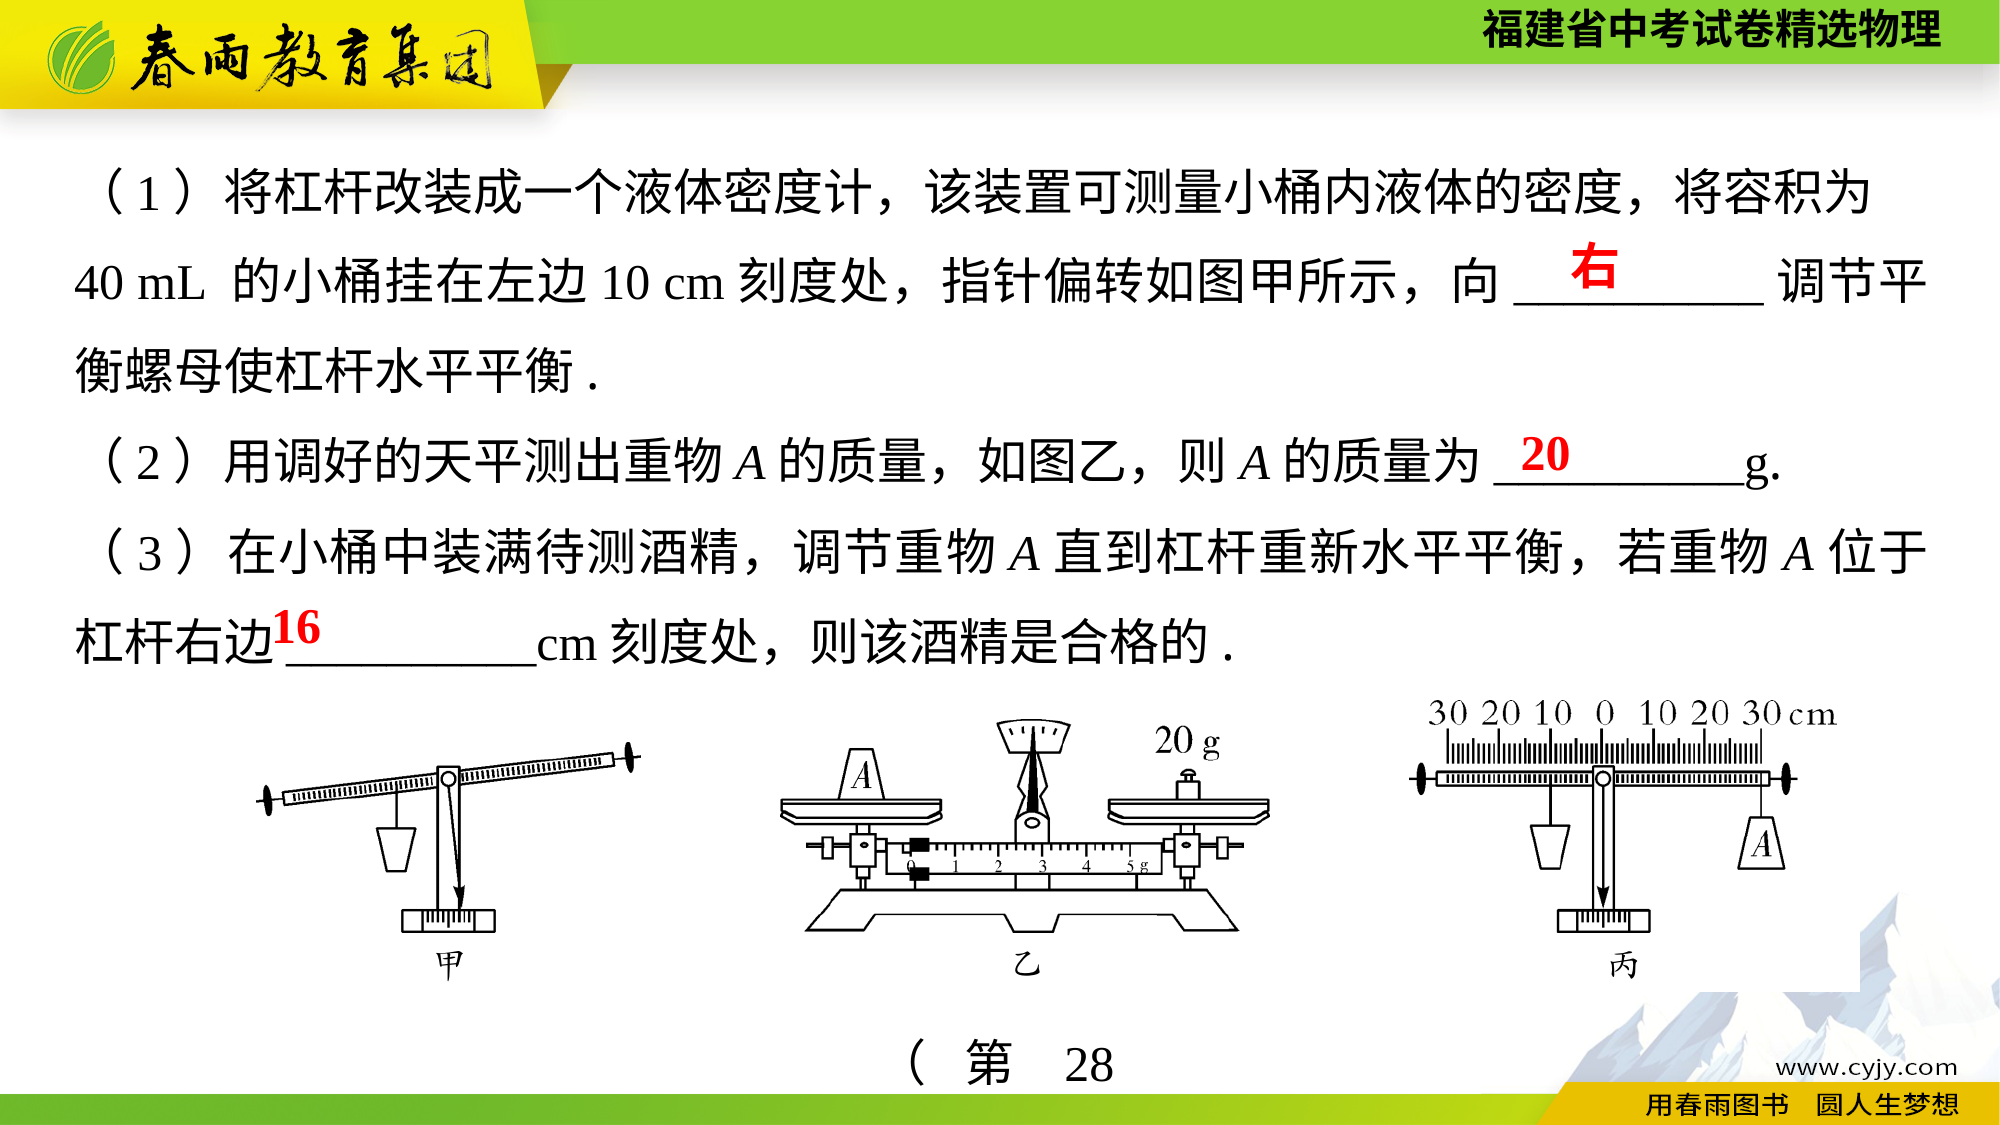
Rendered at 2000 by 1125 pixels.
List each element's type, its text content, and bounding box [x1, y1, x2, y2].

text_box （第28题） [861, 1003, 1142, 1099]
picture [0, 0, 2000, 1125]
text_box 20 [1505, 413, 1586, 489]
list （1）将杠杆改装成一个液体密度计，该装置可测量小桶内液体的密度，将容积为 40 mL 的小桶挂在左边10 cm刻度处，指针偏转如图甲所示，向__________调节平衡螺母使杠杆水平平衡. （2）用调好的天平测出重物A的质量，如图乙，则A的质量为__________g. （3）在小桶中装满待测酒精，调节重物A直到杠杆重新水平平衡，若重物A位于杠杆右边__________cm刻度处，则该酒精是合格的. [59, 122, 1944, 683]
text_box 右 [1555, 226, 1636, 302]
text_box 16 [256, 586, 336, 661]
